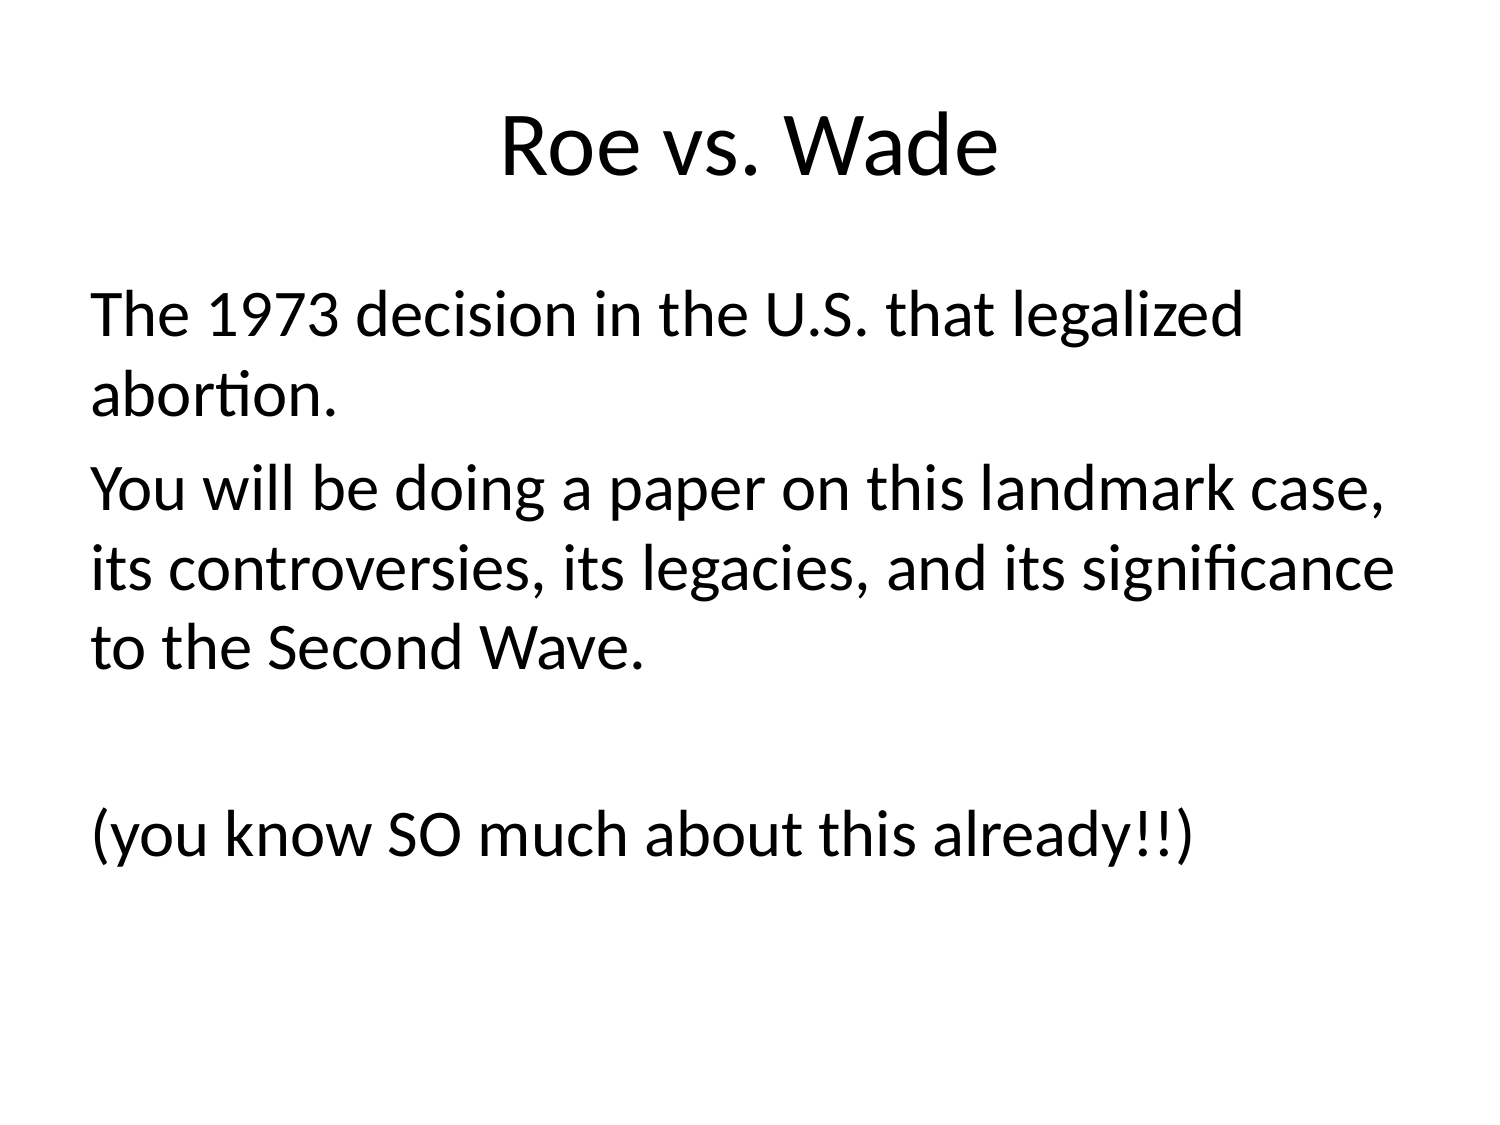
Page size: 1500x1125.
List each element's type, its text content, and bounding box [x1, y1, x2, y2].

list The 1973 decision in the U.S. that legalized abortion. You will be doing a paper on this landmark case, its controversies, its legacies, and its significance to the Second Wave. (you know SO much about this already!!) [75, 262, 1425, 1005]
title Roe vs. Wade [75, 45, 1425, 233]
